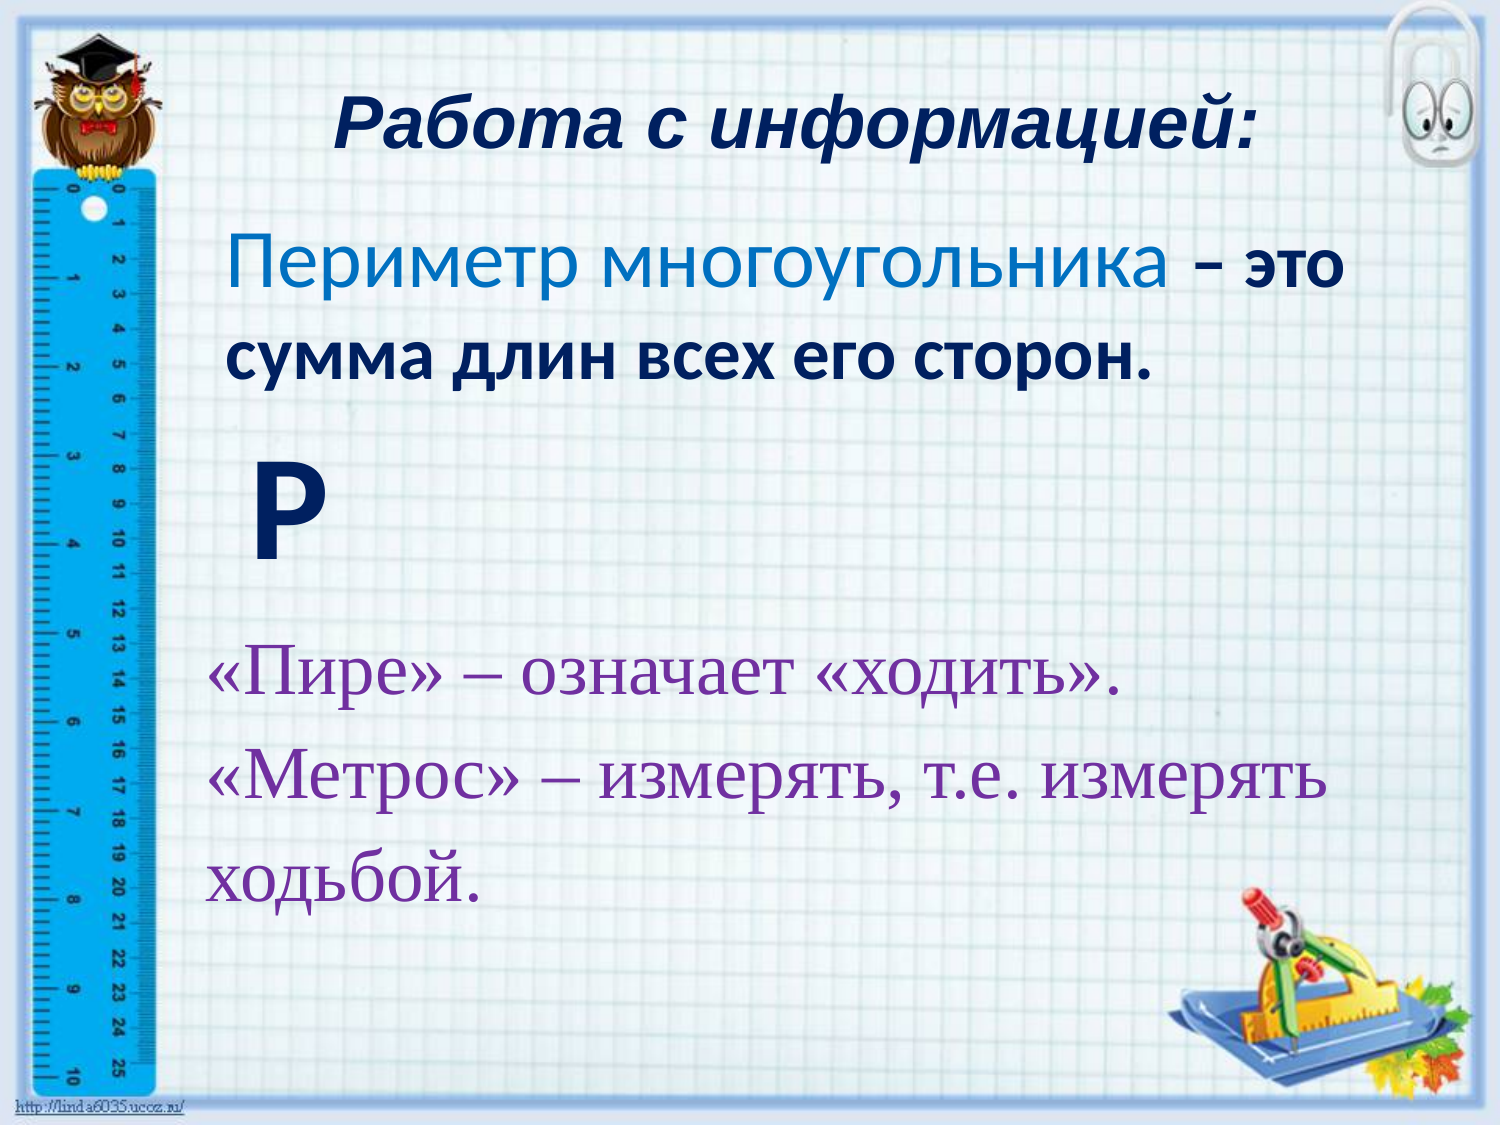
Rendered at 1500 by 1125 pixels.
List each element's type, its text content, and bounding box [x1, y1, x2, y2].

text_box «Пире» – означает «ходить». «Метрос» – измерять, т.е. измерять ходьбой. [190, 598, 1467, 925]
text_box Р [234, 402, 833, 597]
text_box Периметр многоугольника – это сумма длин всех его сторон. [210, 197, 1365, 402]
text_box [210, 93, 1365, 197]
text_box Работа с информацией: [253, 66, 1341, 172]
picture [0, 0, 1500, 1125]
